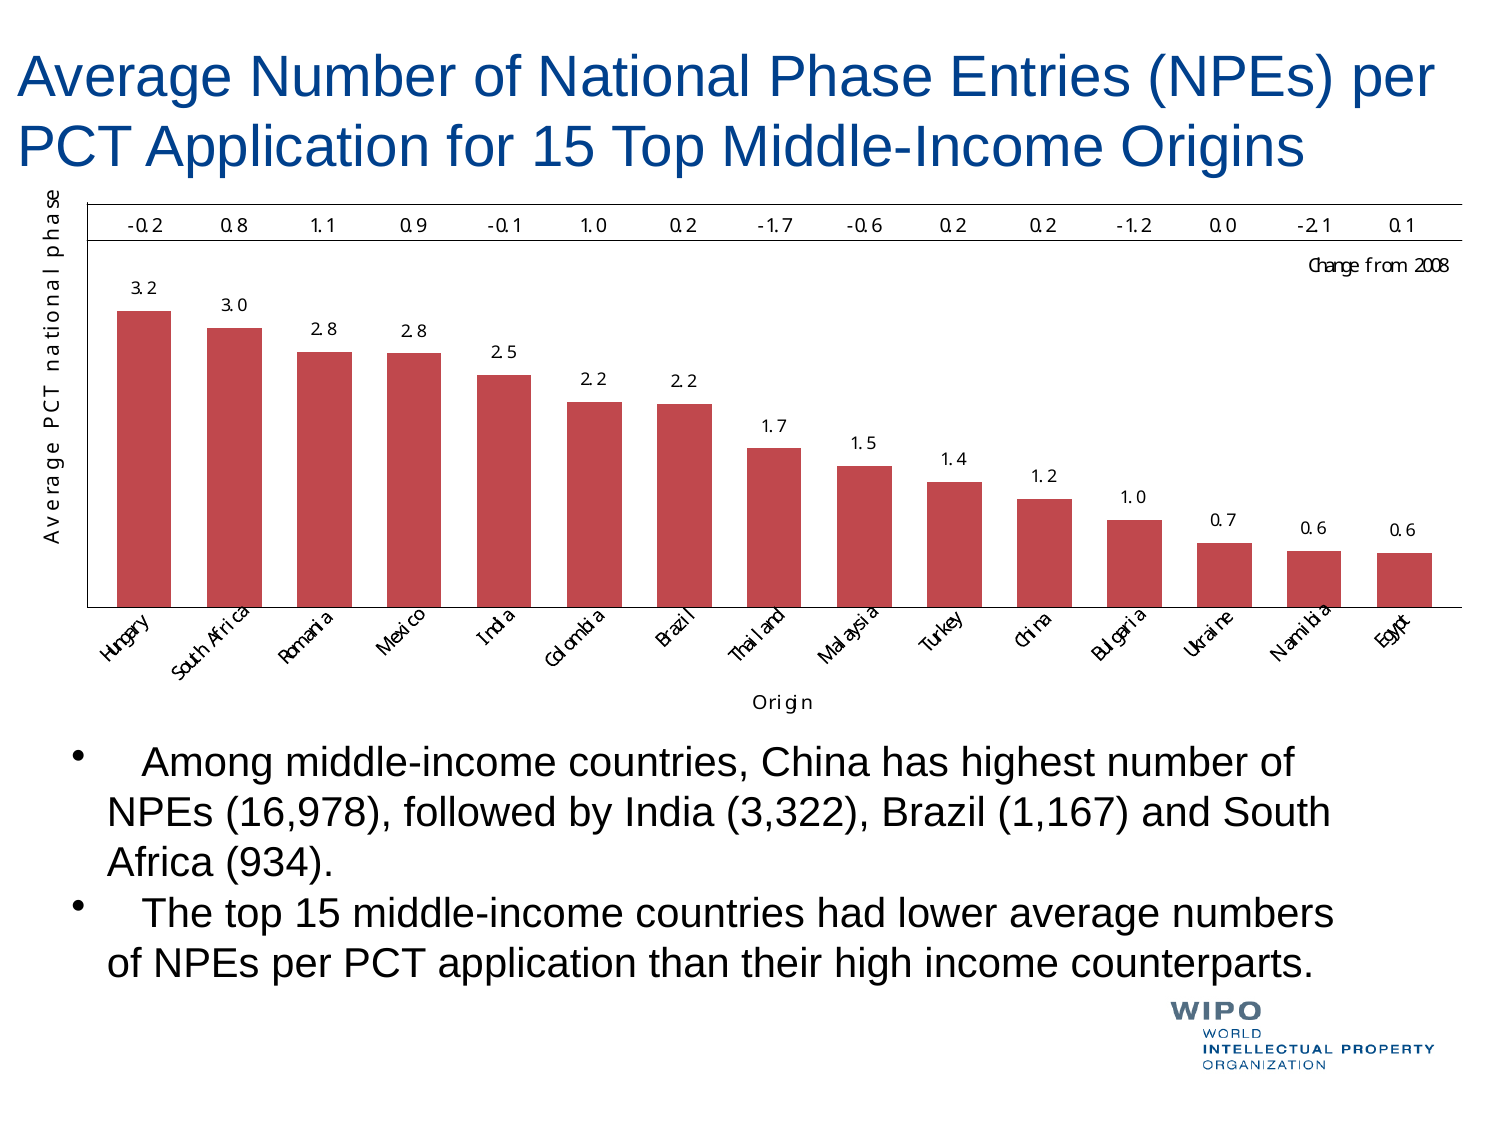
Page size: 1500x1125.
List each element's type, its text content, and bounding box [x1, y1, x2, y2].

title Average Number of National Phase Entries (NPEs) per PCT Application for 15 Top Middle-Income Origins [2, 30, 1467, 180]
picture [0, 0, 1500, 1125]
text_box Among middle-income countries, China has highest number of NPEs (16,978), followed by India (3,322), Brazil (1,167) and South Africa (934). The top 15 middle-income countries had lower average numbers of NPEs per PCT application than their high income counterparts. [56, 747, 1392, 993]
